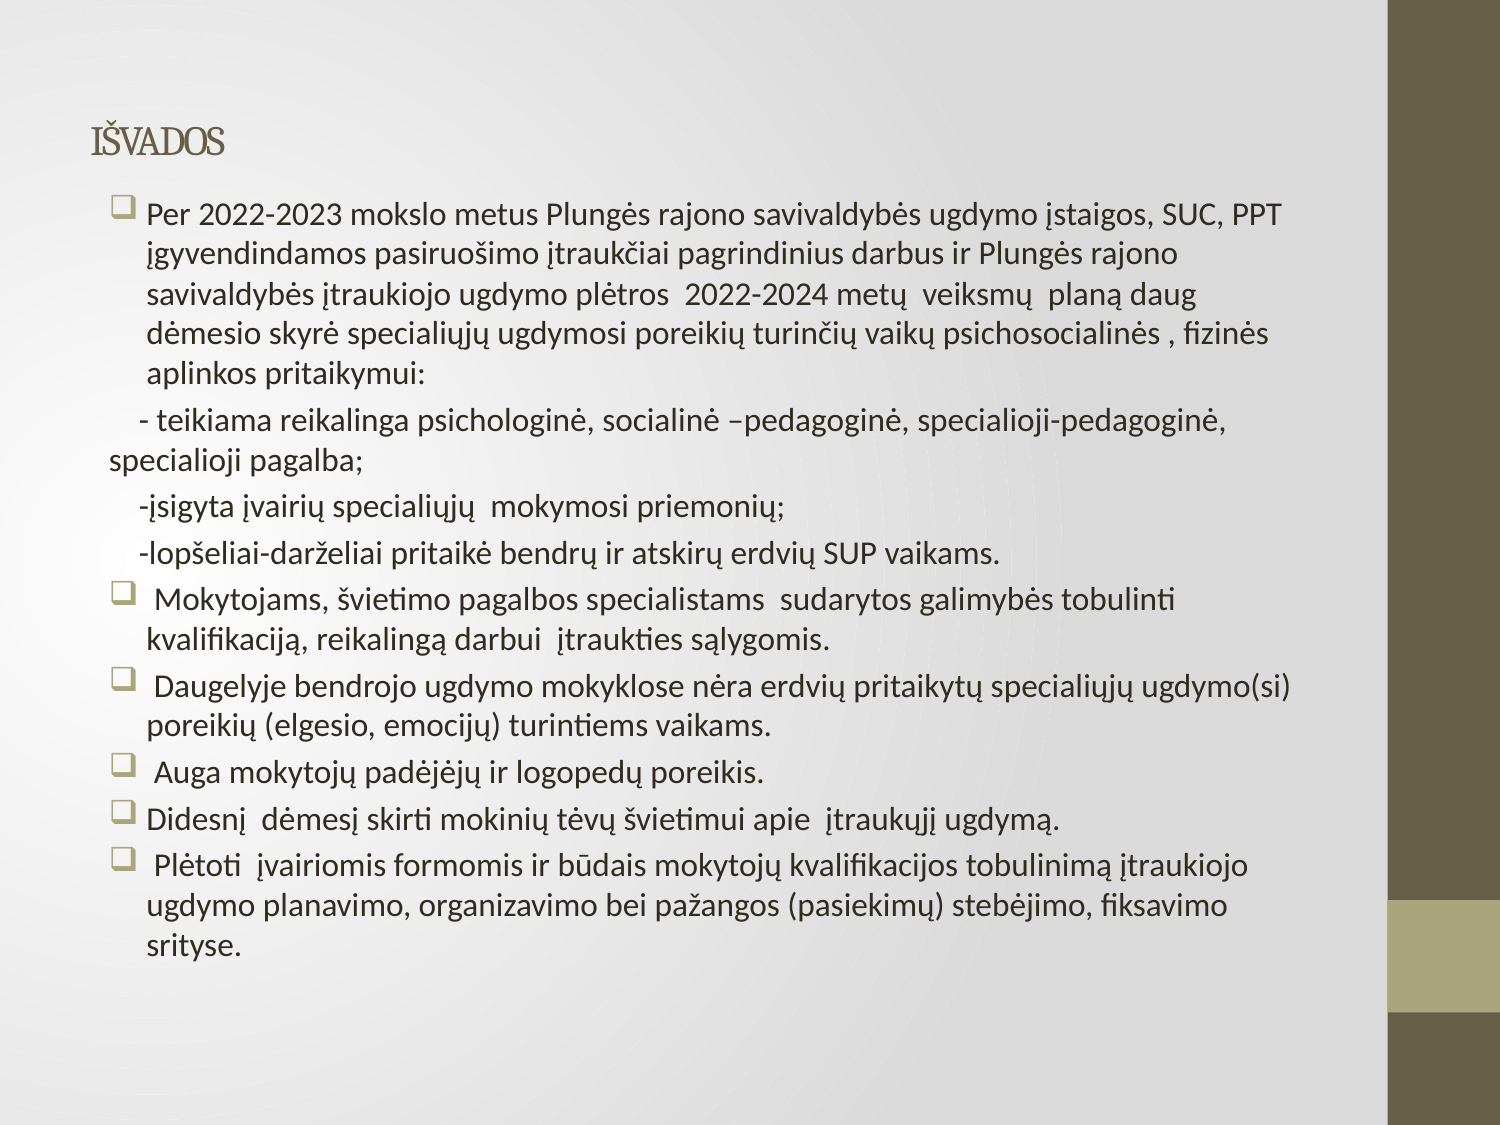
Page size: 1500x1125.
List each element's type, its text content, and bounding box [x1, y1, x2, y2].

title IŠVADOS [75, 45, 1325, 184]
list Per 2022-2023 mokslo metus Plungės rajono savivaldybės ugdymo įstaigos, SUC, PPT įgyvendindamos pasiruošimo įtraukčiai pagrindinius darbus ir Plungės rajono savivaldybės įtraukiojo ugdymo plėtros 2022-2024 metų veiksmų planą daug dėmesio skyrė specialiųjų ugdymosi poreikių turinčių vaikų psichosocialinės , fizinės aplinkos pritaikymui: - teikiama reikalinga psichologinė, socialinė –pedagoginė, specialioji-pedagoginė, specialioji pagalba; -įsigyta įvairių specialiųjų mokymosi priemonių; -lopšeliai-darželiai pritaikė bendrų ir atskirų erdvių SUP vaikams. Mokytojams, švietimo pagalbos specialistams sudarytos galimybės tobulinti kvalifikaciją, reikalingą darbui įtraukties sąlygomis. Daugelyje bendrojo ugdymo mokyklose nėra erdvių pritaikytų specialiųjų ugdymo(si) poreikių (elgesio, emocijų) turintiems vaikams. Auga mokytojų padėjėjų ir logopedų poreikis. Didesnį dėmesį skirti mokinių tėvų švietimui apie įtraukųjį ugdymą. Plėtoti įvairiomis formomis ir būdais mokytojų kvalifikacijos tobulinimą įtraukiojo ugdymo planavimo, organizavimo bei pažangos (pasiekimų) stebėjimo, fiksavimo srityse. [75, 184, 1325, 1050]
